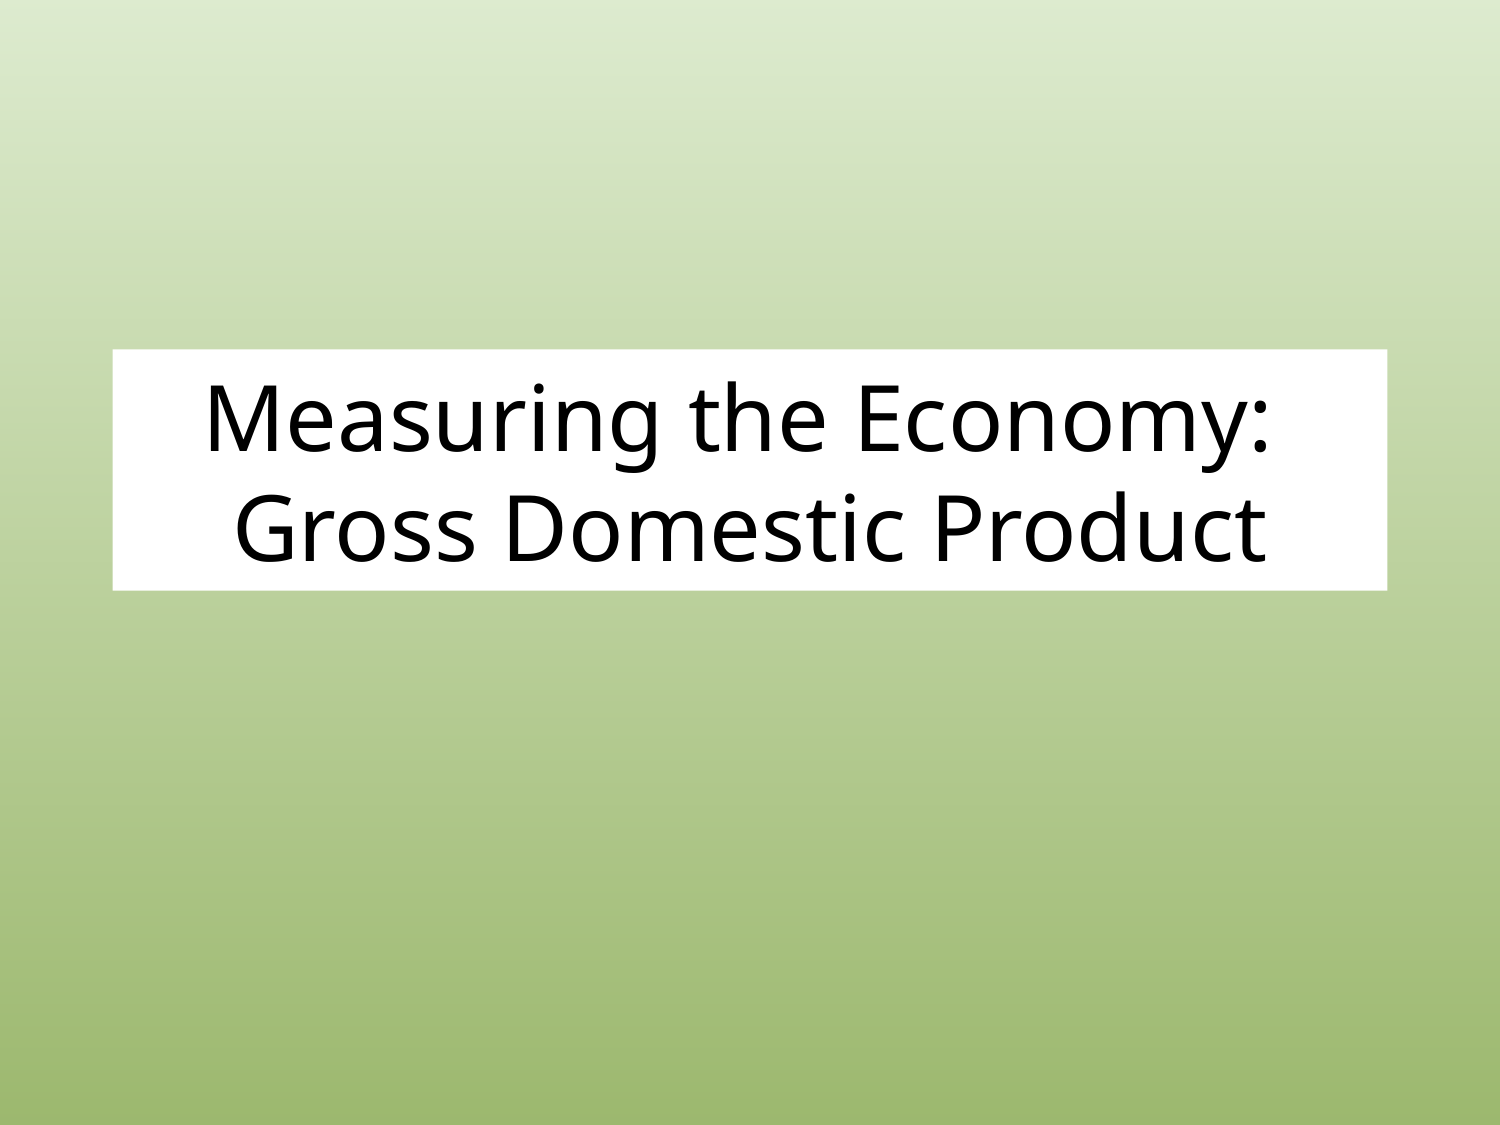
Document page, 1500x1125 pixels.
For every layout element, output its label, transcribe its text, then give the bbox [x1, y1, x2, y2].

title Measuring the Economy: Gross Domestic Product [112, 349, 1388, 591]
